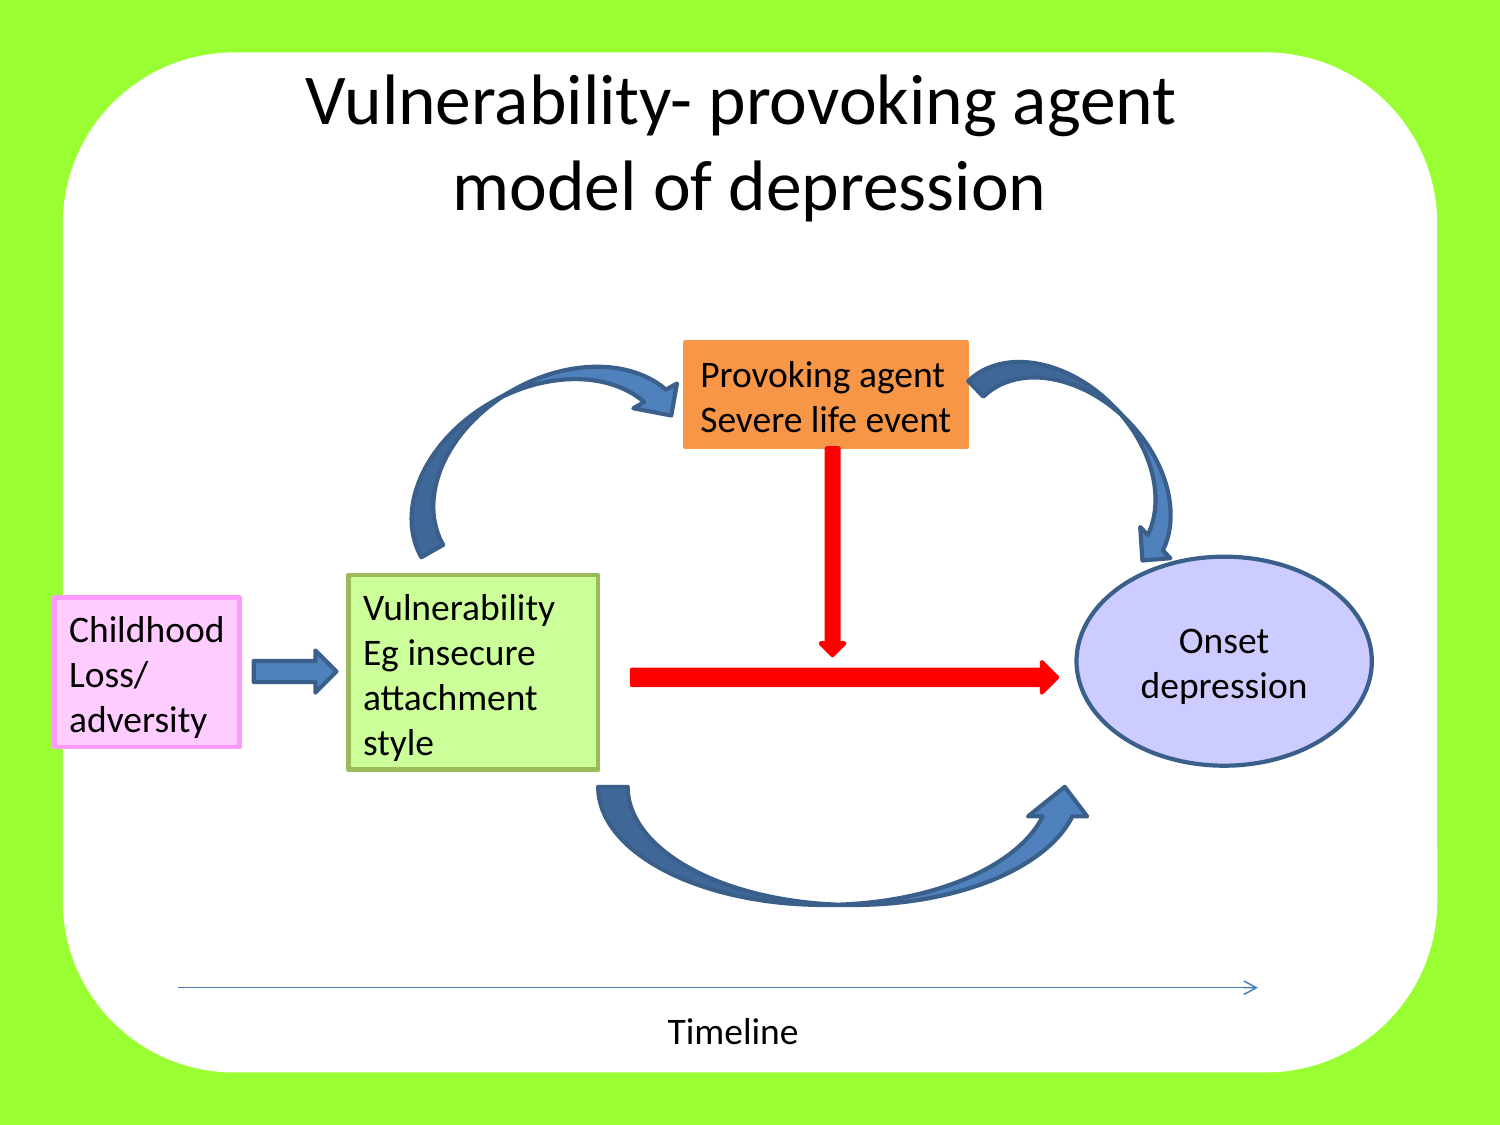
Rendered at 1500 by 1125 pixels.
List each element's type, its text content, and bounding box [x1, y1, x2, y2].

text_box Vulnerability Eg insecure attachment style [348, 575, 599, 770]
text_box Provoking agent Severe life event [685, 342, 967, 447]
text_box [409, 364, 680, 560]
text_box Childhood Loss/ adversity [54, 597, 240, 748]
text_box [629, 660, 1060, 695]
text_box [818, 446, 847, 658]
title Vulnerability- provoking agent model of depression [75, 45, 1425, 233]
text_box Onset depression [1074, 554, 1374, 768]
text_box [596, 784, 1089, 908]
text_box [251, 648, 339, 695]
text_box [966, 359, 1173, 563]
text_box Timeline [652, 999, 1149, 1059]
